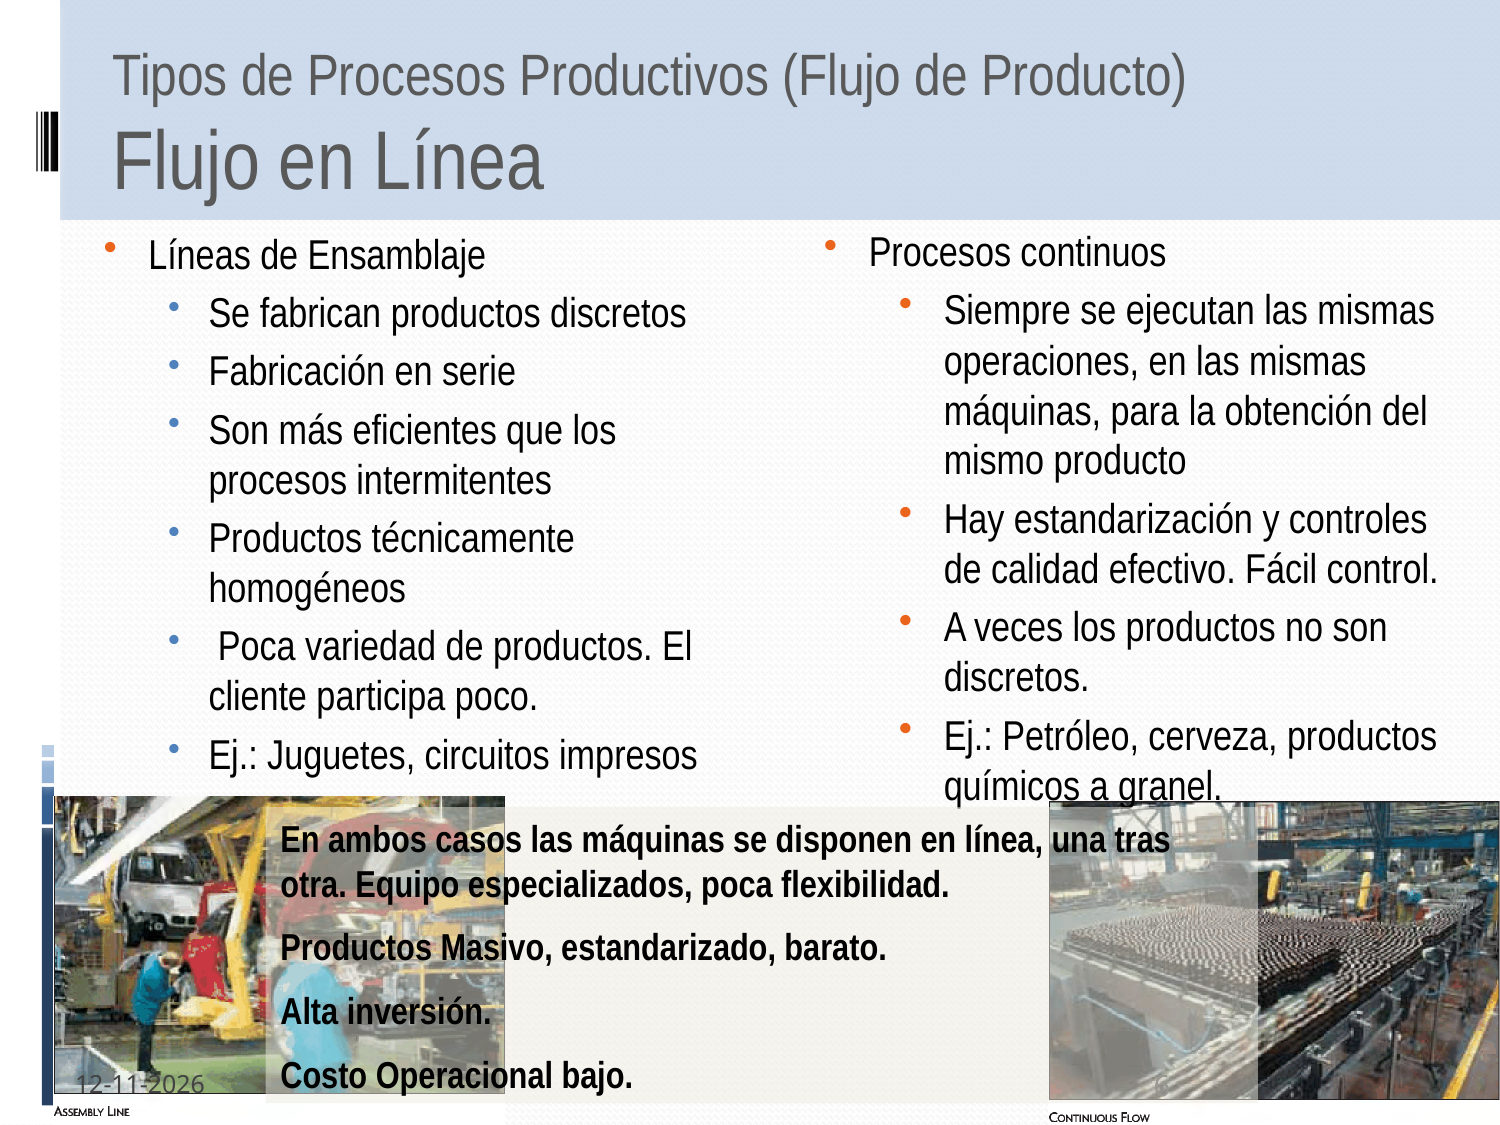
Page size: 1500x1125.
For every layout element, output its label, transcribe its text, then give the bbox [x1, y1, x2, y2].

text_box Alto [1041, 807, 1046, 1104]
title Tipos de Procesos Productivos (Flujo de Producto) Flujo en Línea [111, 18, 1436, 207]
picture [1048, 801, 1500, 1125]
picture [52, 796, 505, 1125]
text_box En ambos casos las máquinas se disponen en línea, una tras otra. Equipo especializados, poca flexibilidad. Productos Masivo, estandarizado, barato. Alta inversión. Costo Operacional bajo. [510, 807, 1042, 1104]
list Líneas de Ensamblaje Se fabrican productos discretos Fabricación en serie Son más eficientes que los procesos intermitentes Productos técnicamente homogéneos Poca variedad de productos. El cliente participa poco. Ej.: Juguetes, circuitos impresos [88, 219, 751, 807]
text_box Procesos continuos Siempre se ejecutan las mismas operaciones, en las mismas máquinas, para la obtención del mismo producto Hay estandarización y controles de calidad efectivo. Fácil control. A veces los productos no son discretos. Ej.: Petróleo, cerveza, productos químicos a granel. [809, 217, 1471, 807]
